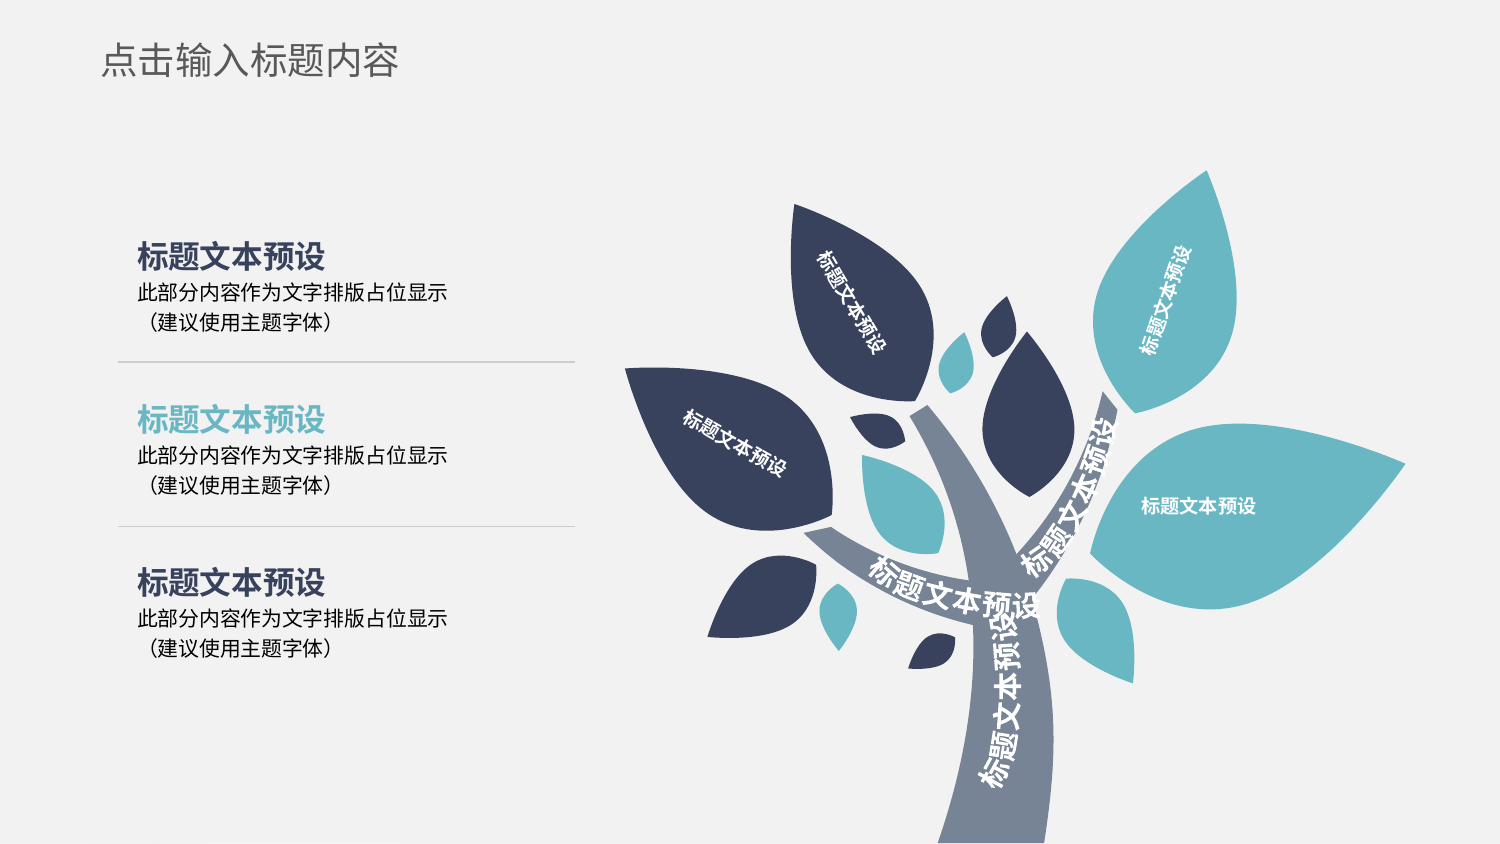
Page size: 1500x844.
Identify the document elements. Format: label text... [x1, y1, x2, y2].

text_box 点击输入标题内容 [100, 28, 450, 91]
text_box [600, 164, 1412, 844]
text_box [117, 237, 625, 664]
